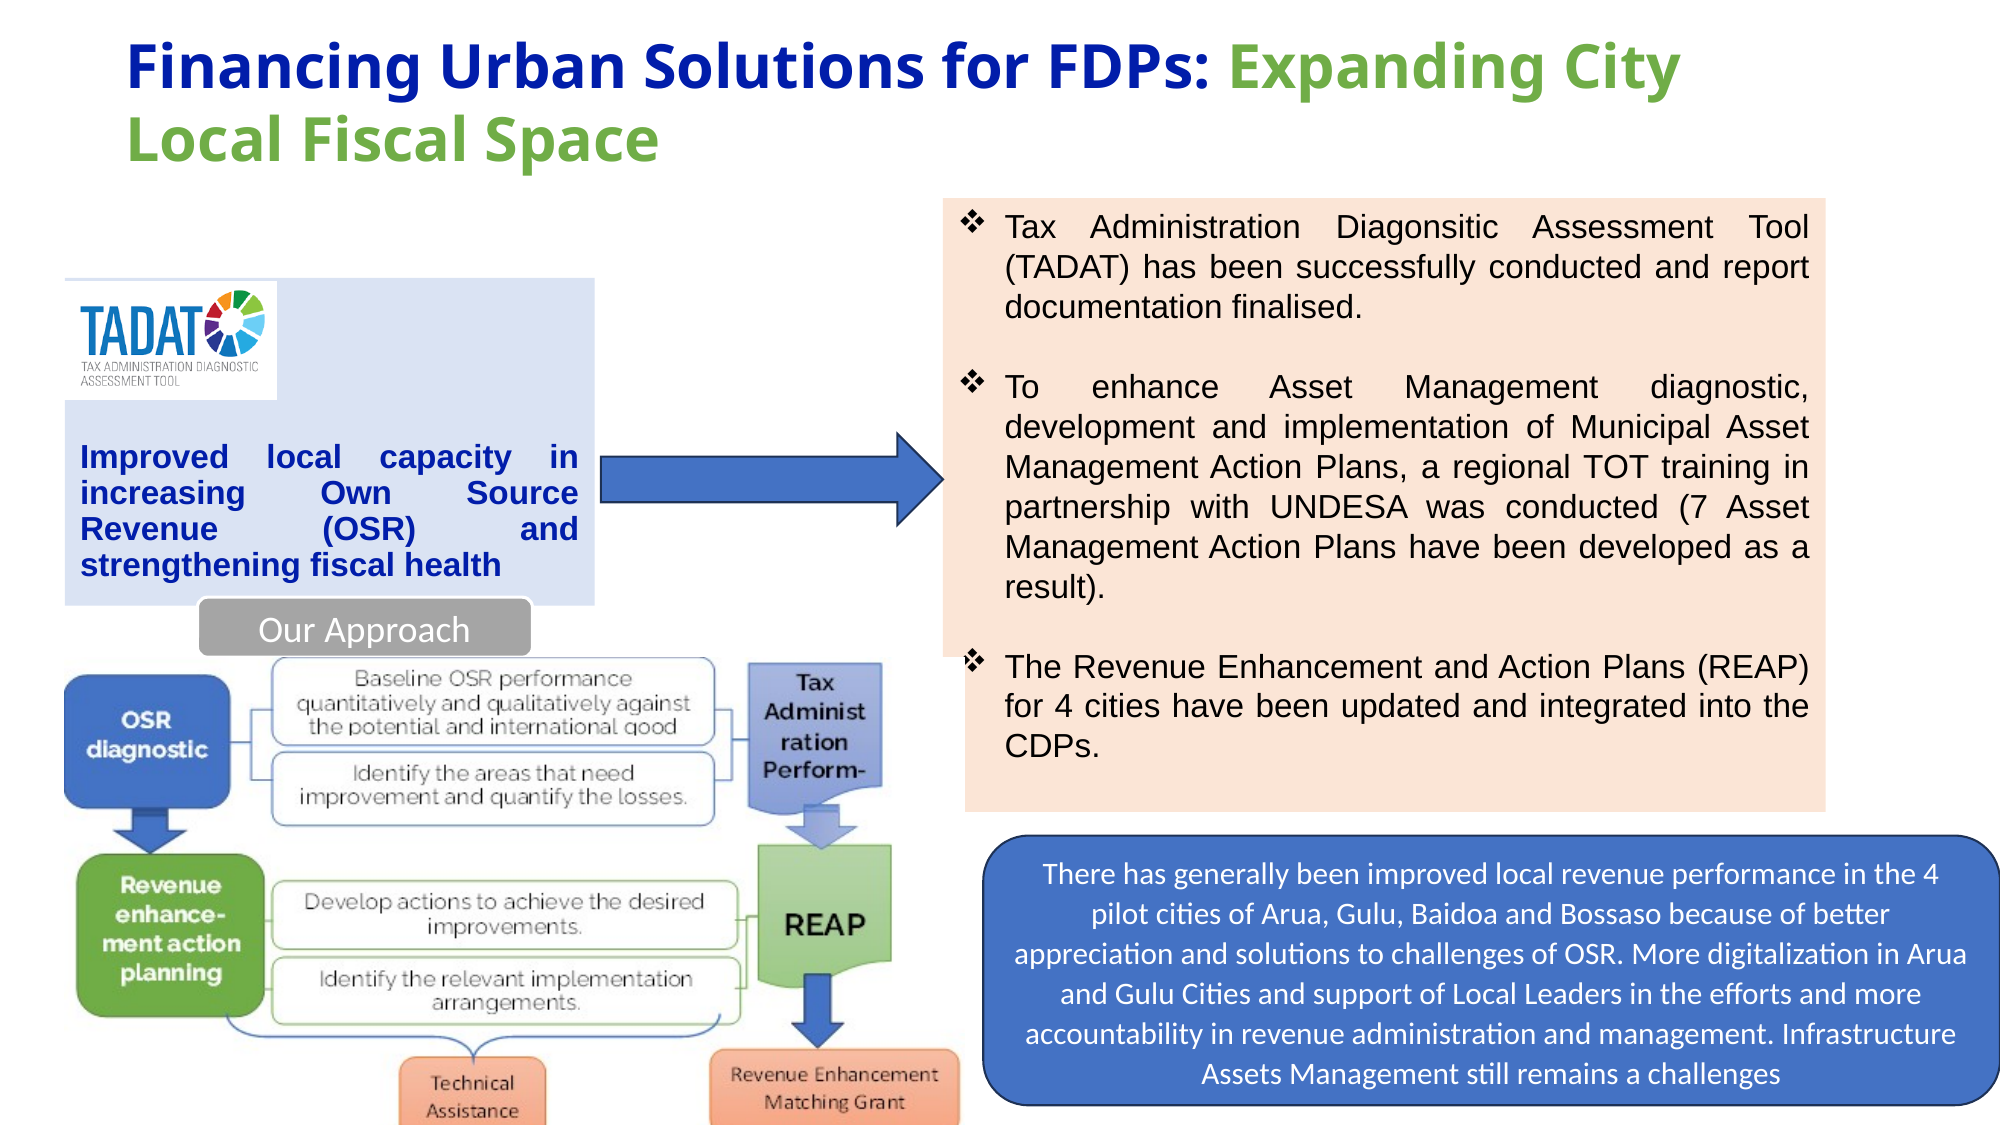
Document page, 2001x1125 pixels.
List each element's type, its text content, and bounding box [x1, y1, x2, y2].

text_box [599, 431, 945, 528]
picture [64, 281, 277, 400]
title Financing Urban Solutions for FDPs: Expanding City Local Fiscal Space [110, 19, 1863, 182]
list Improved local capacity in increasing Own Source Revenue (OSR) and strengthening fiscal health [64, 277, 595, 606]
picture [64, 657, 965, 1125]
text_box Tax Administration Diagonsitic Assessment Tool (TADAT) has been successfully conducted and report documentation finalised. To enhance Asset Management diagnostic, development and implementation of Municipal Asset Management Action Plans, a regional TOT training in partnership with UNDESA was conducted (7 Asset Management Action Plans have been developed as a result). The Revenue Enhancement and Action Plans (REAP) for 4 cities have been updated and integrated into the CDPs. [942, 198, 1826, 812]
text_box There has generally been improved local revenue performance in the 4 pilot cities of Arua, Gulu, Baidoa and Bossaso because of better appreciation and solutions to challenges of OSR. More digitalization in Arua and Gulu Cities and support of Local Leaders in the efforts and more accountability in revenue administration and management. Infrastructure Assets Management still remains a challenges [982, 834, 2000, 1107]
text_box Our Approach [195, 595, 535, 657]
